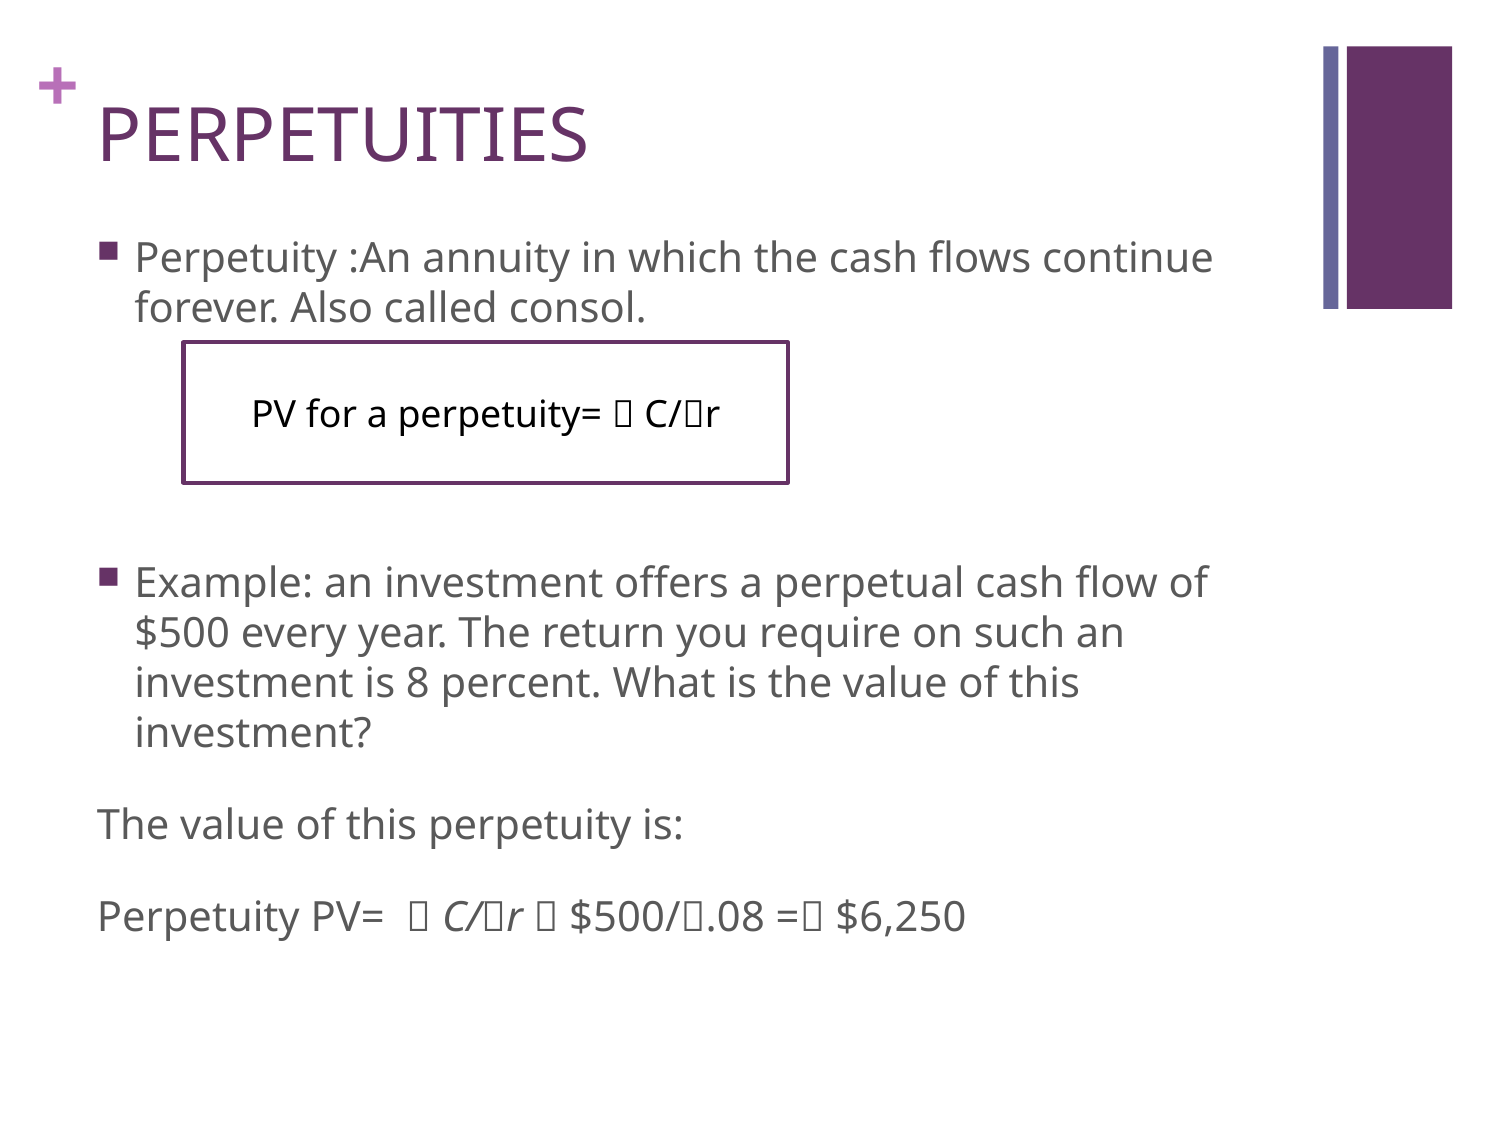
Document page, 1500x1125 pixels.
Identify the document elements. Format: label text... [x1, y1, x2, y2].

title PERPETUITIES [81, 79, 1322, 192]
list Perpetuity :An annuity in which the cash flows continue forever. Also called consol. Example: an investment offers a perpetual cash flow of $500 every year. The return you require on such an investment is 8 percent. What is the value of this investment? The value of this perpetuity is: Perpetuity PV= 􏰁 C/􏰒r 􏰁 $500/􏰒.08 =􏰁 $6,250 [81, 222, 1322, 1005]
text_box PV for a perpetuity= 􏰁 C/􏰒r [181, 340, 790, 485]
